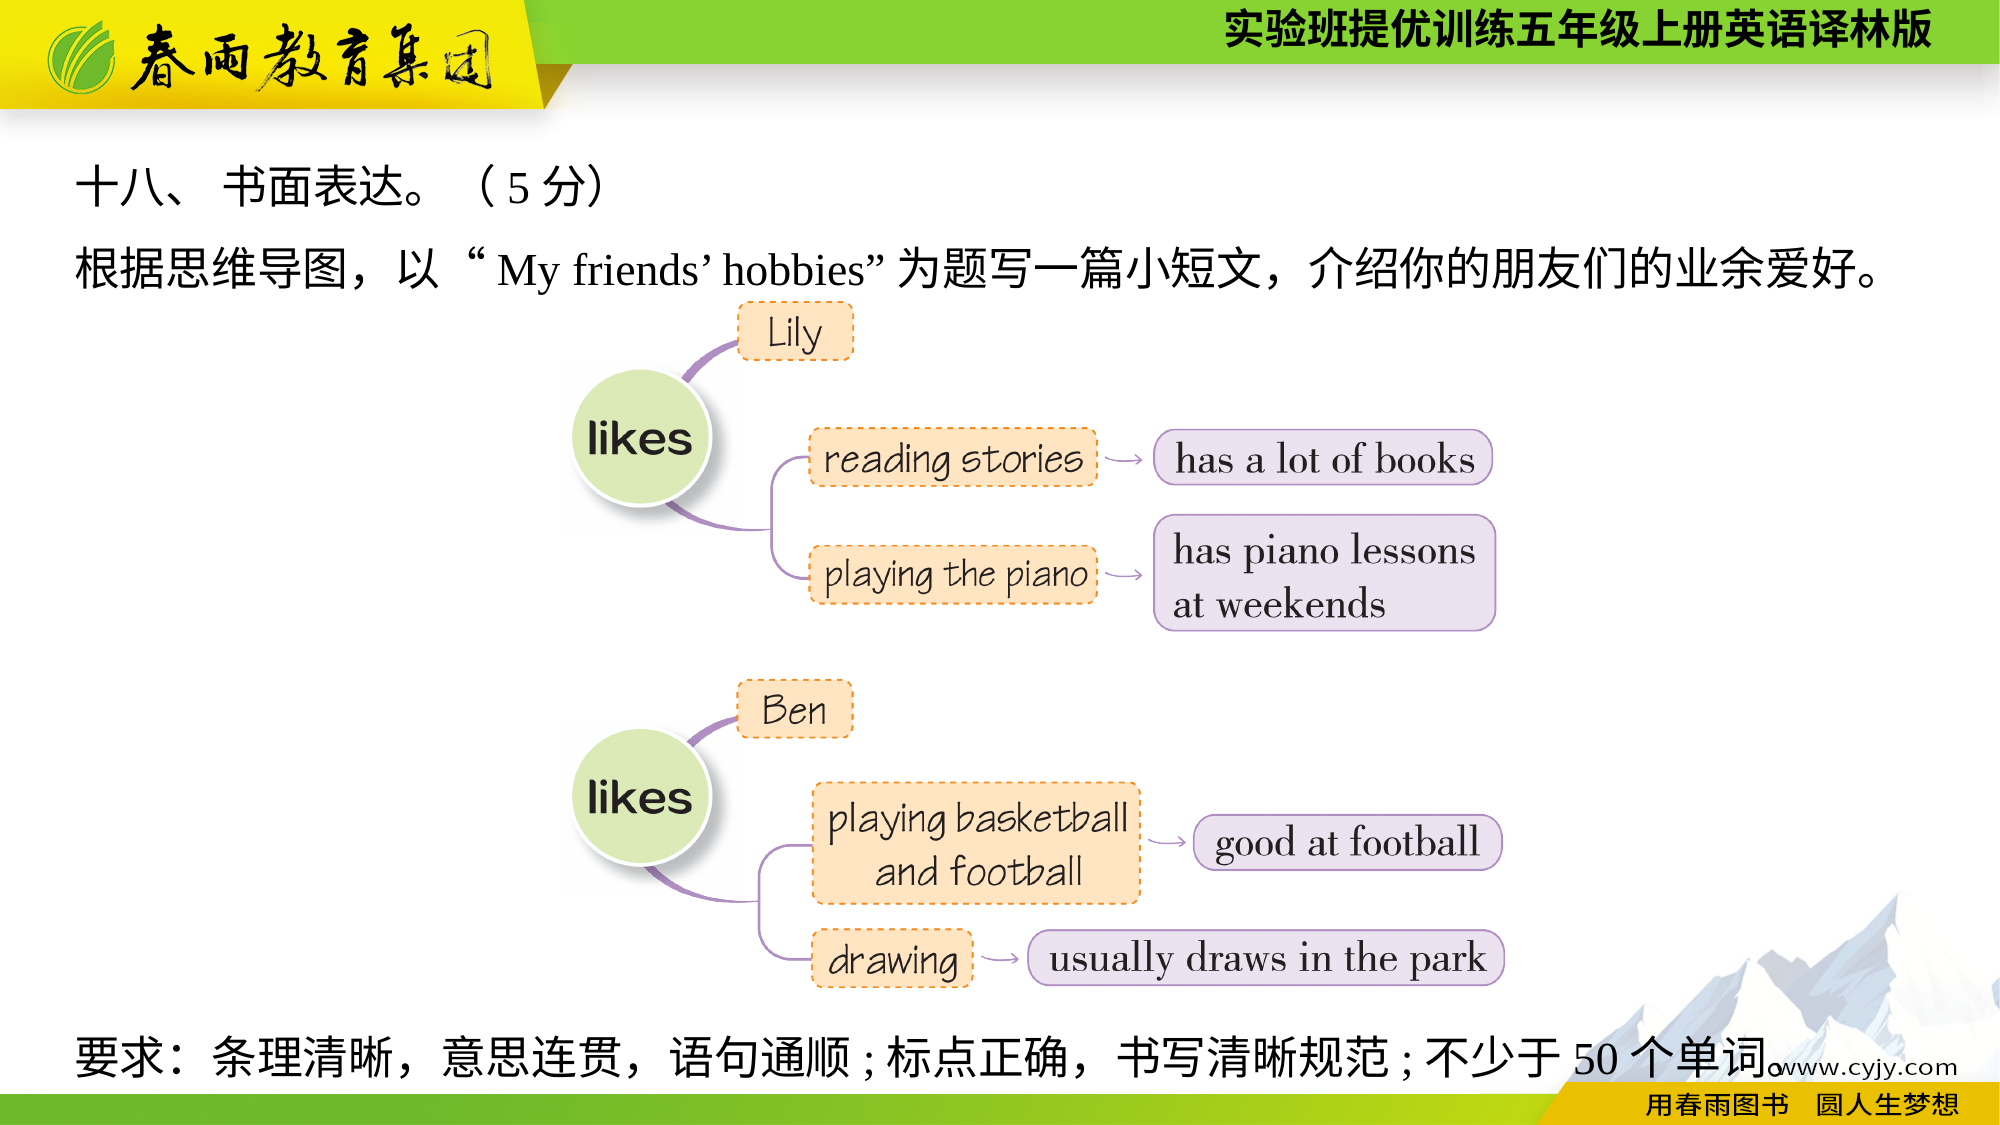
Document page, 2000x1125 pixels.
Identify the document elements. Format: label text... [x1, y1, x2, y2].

text_box 要求：条理清晰，意思连贯，语句通顺;标点正确，书写清晰规范;不少于50个单词。 [59, 994, 1944, 1092]
picture [0, 0, 2000, 1125]
list 十八、 书面表达。（5分） 根据思维导图，以“My friends’ hobbies”为题写一篇小短文，介绍你的朋友们的业余爱好。 [59, 122, 1944, 294]
